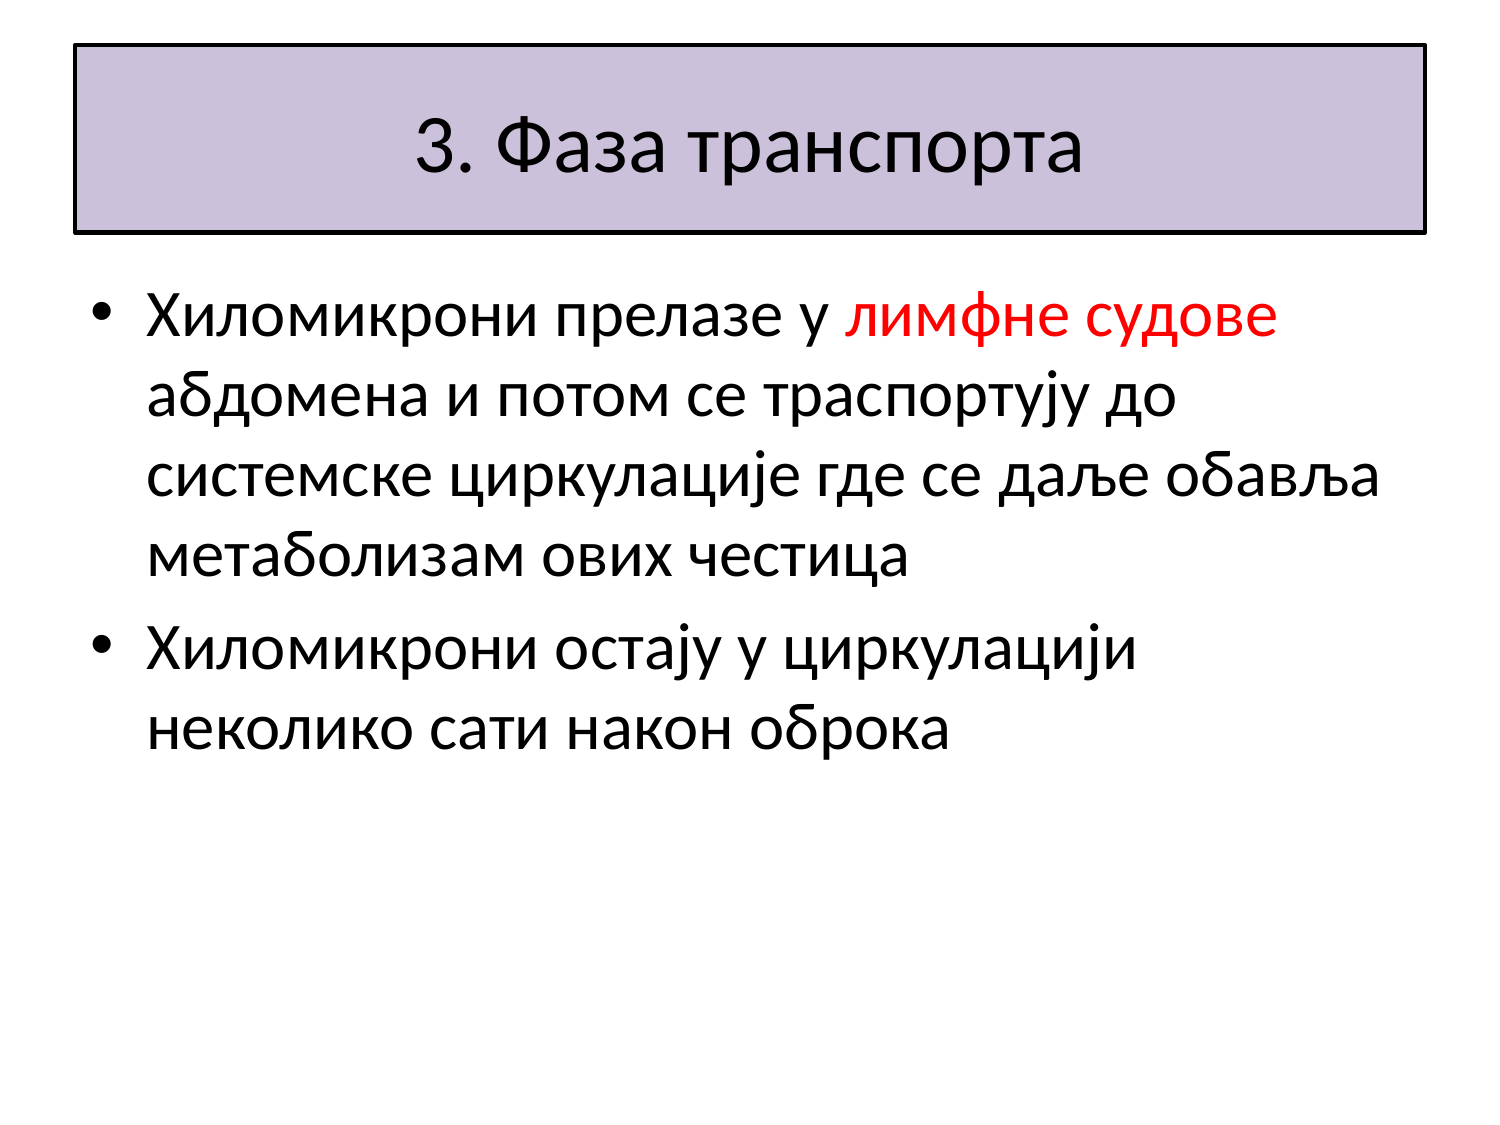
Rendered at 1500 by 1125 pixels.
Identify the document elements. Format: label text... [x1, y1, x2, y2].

title 3. Фаза транспорта [73, 43, 1427, 235]
list Хиломикрони прелазе у лимфне судове абдомена и потом се траспортују до системске циркулације где се даље обавља метаболизам ових честица Хиломикрони остају у циркулацији неколико сати након оброка [75, 262, 1425, 1005]
